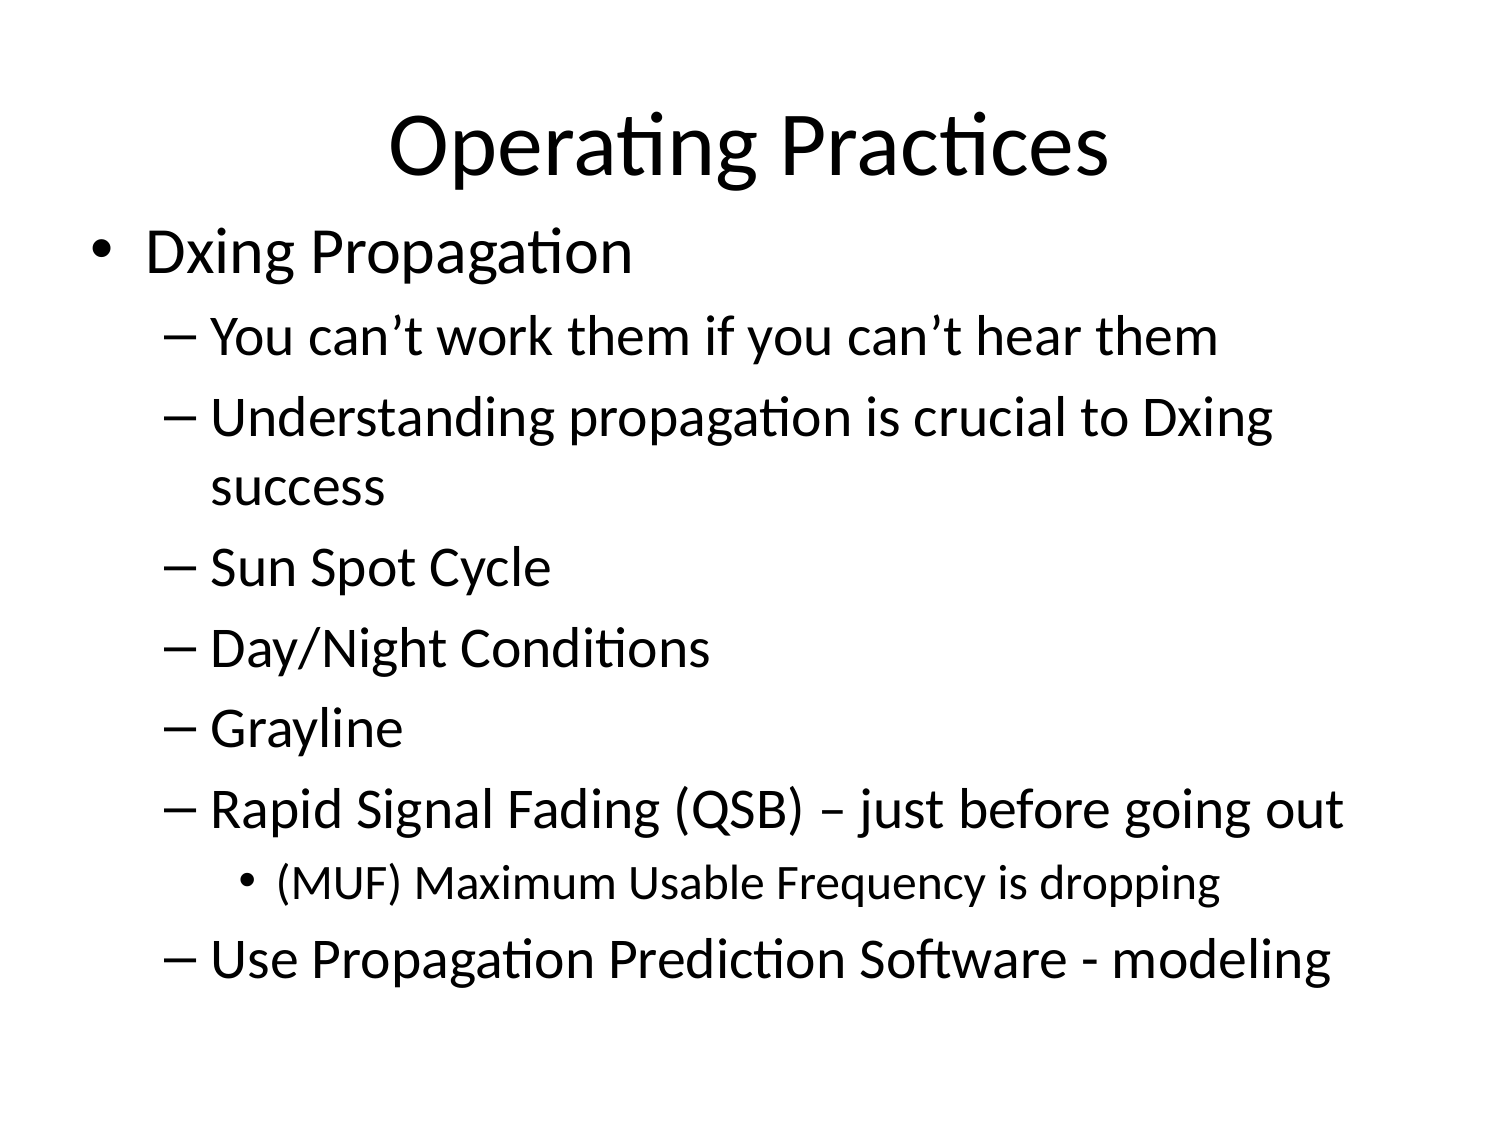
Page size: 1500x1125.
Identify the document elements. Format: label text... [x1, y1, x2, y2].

title Operating Practices [75, 45, 1425, 200]
list Dxing Propagation You can’t work them if you can’t hear them Understanding propagation is crucial to Dxing success Sun Spot Cycle Day/Night Conditions Grayline Rapid Signal Fading (QSB) – just before going out (MUF) Maximum Usable Frequency is dropping Use Propagation Prediction Software - modeling [75, 200, 1425, 1005]
